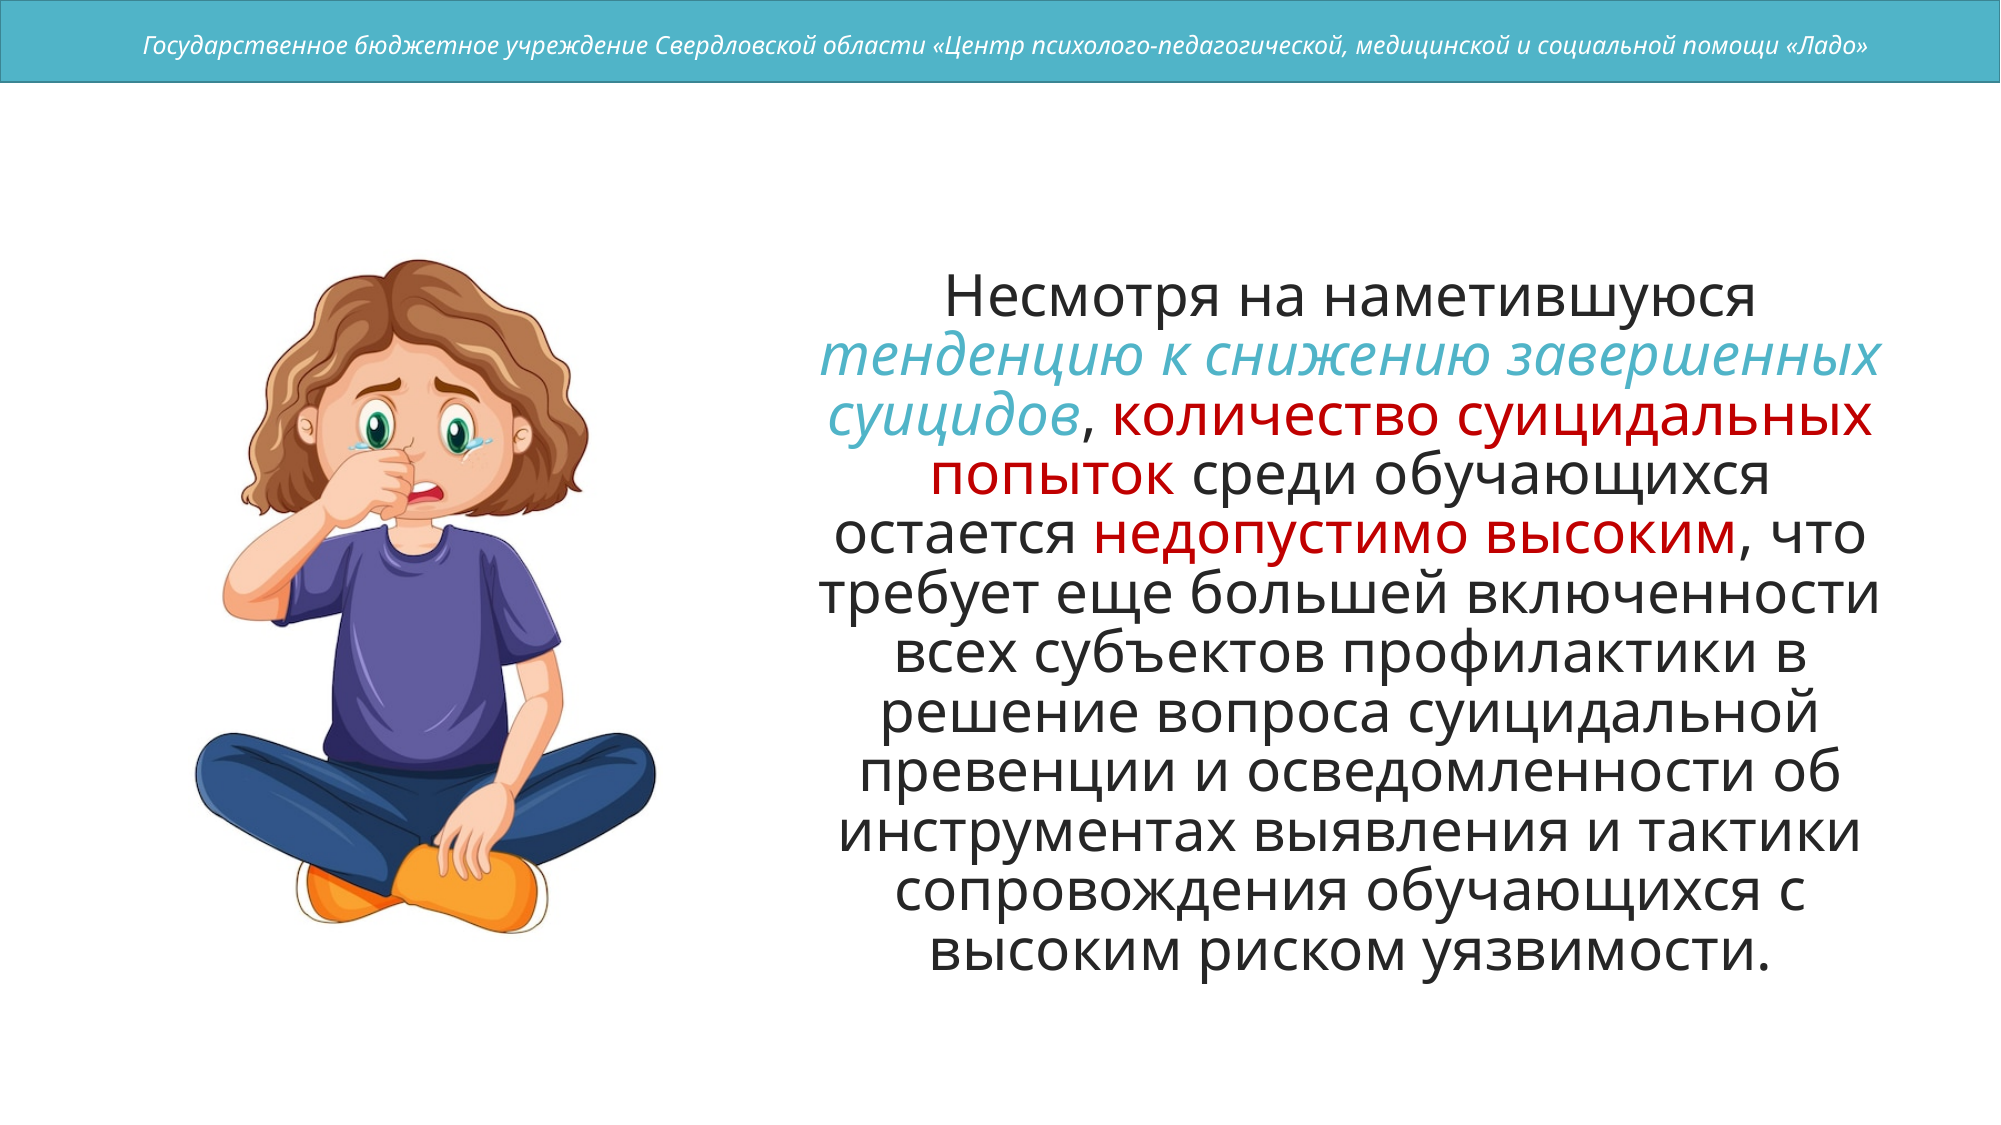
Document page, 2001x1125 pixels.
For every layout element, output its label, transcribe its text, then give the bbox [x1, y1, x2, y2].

list Несмотря на наметившуюся тенденцию к снижению завершенных суицидов, количество суицидальных попыток среди обучающихся остается недопустимо высоким, что требует еще большей включенности всех субъектов профилактики в решение вопроса суицидальной превенции и осведомленности об инструментах выявления и тактики сопровождения обучающихся с высоким риском уязвимости. [771, 261, 1915, 657]
picture [187, 248, 663, 944]
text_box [0, 0, 2000, 83]
